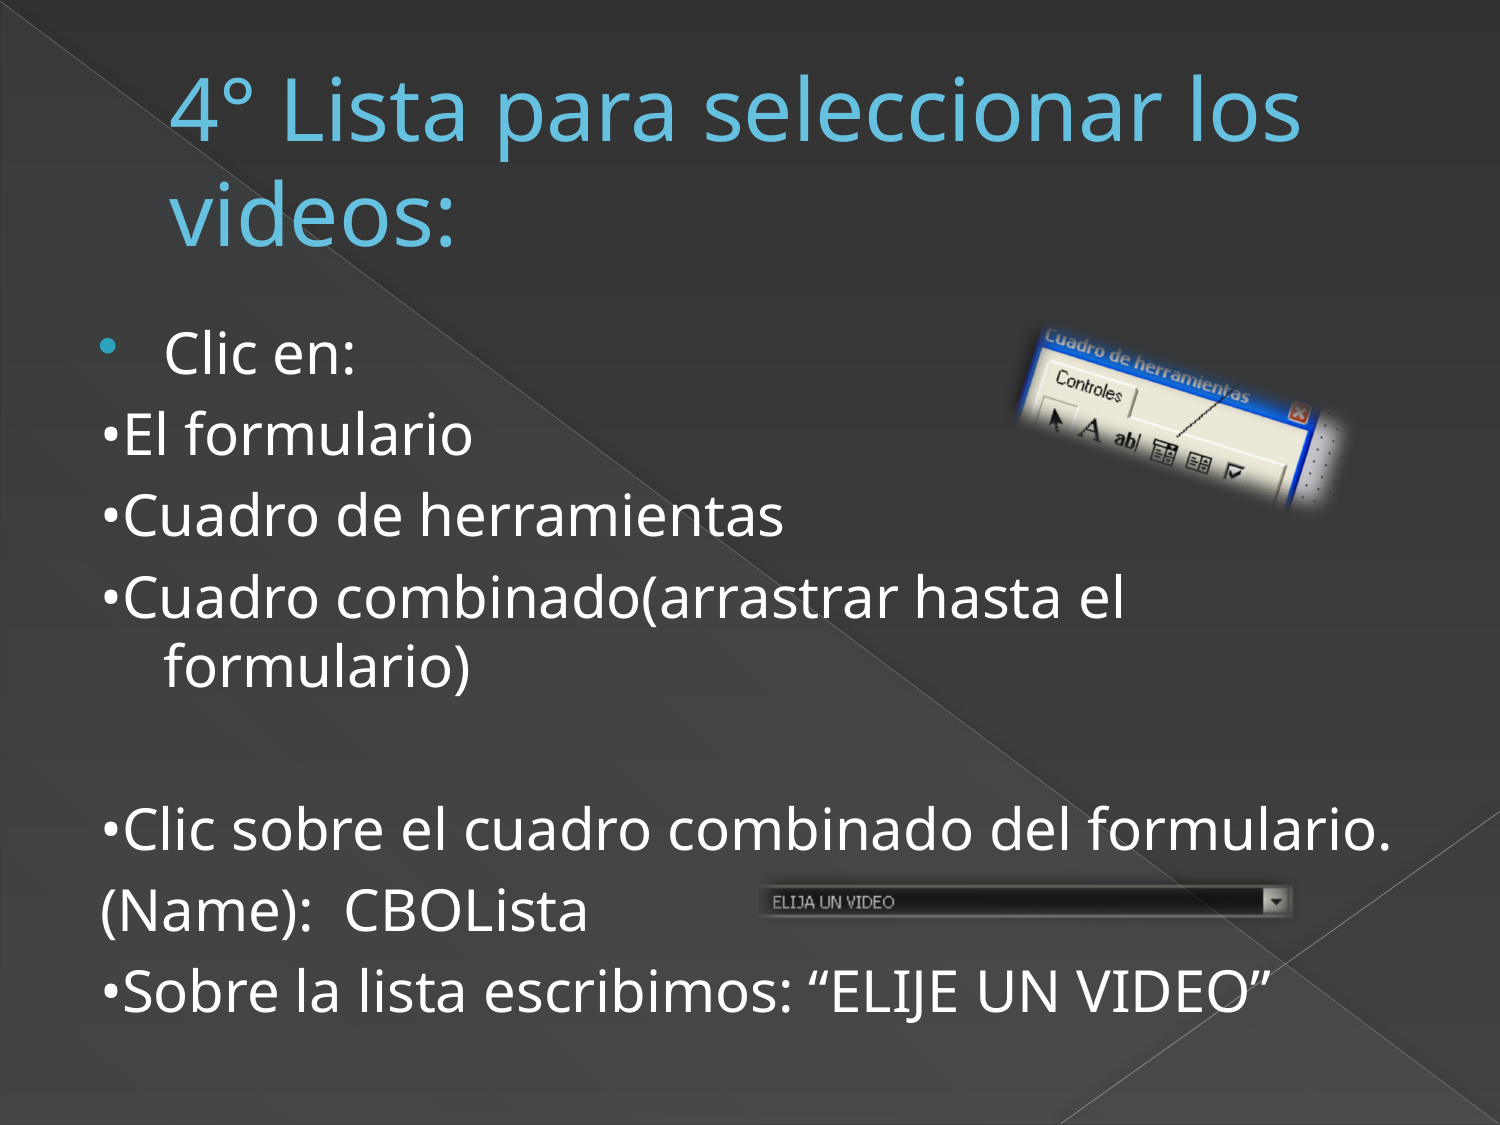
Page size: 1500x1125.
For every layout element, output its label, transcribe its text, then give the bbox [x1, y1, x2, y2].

picture [749, 869, 1304, 930]
list Clic en: •El formulario •Cuadro de herramientas •Cuadro combinado(arrastrar hasta el formulario) •Clic sobre el cuadro combinado del formulario. (Name): CBOLista •Sobre la lista escribimos: “ELIJE UN VIDEO” [75, 308, 1425, 1059]
title 4° Lista para seleccionar los videos: [75, 43, 1425, 274]
picture [997, 351, 1362, 487]
